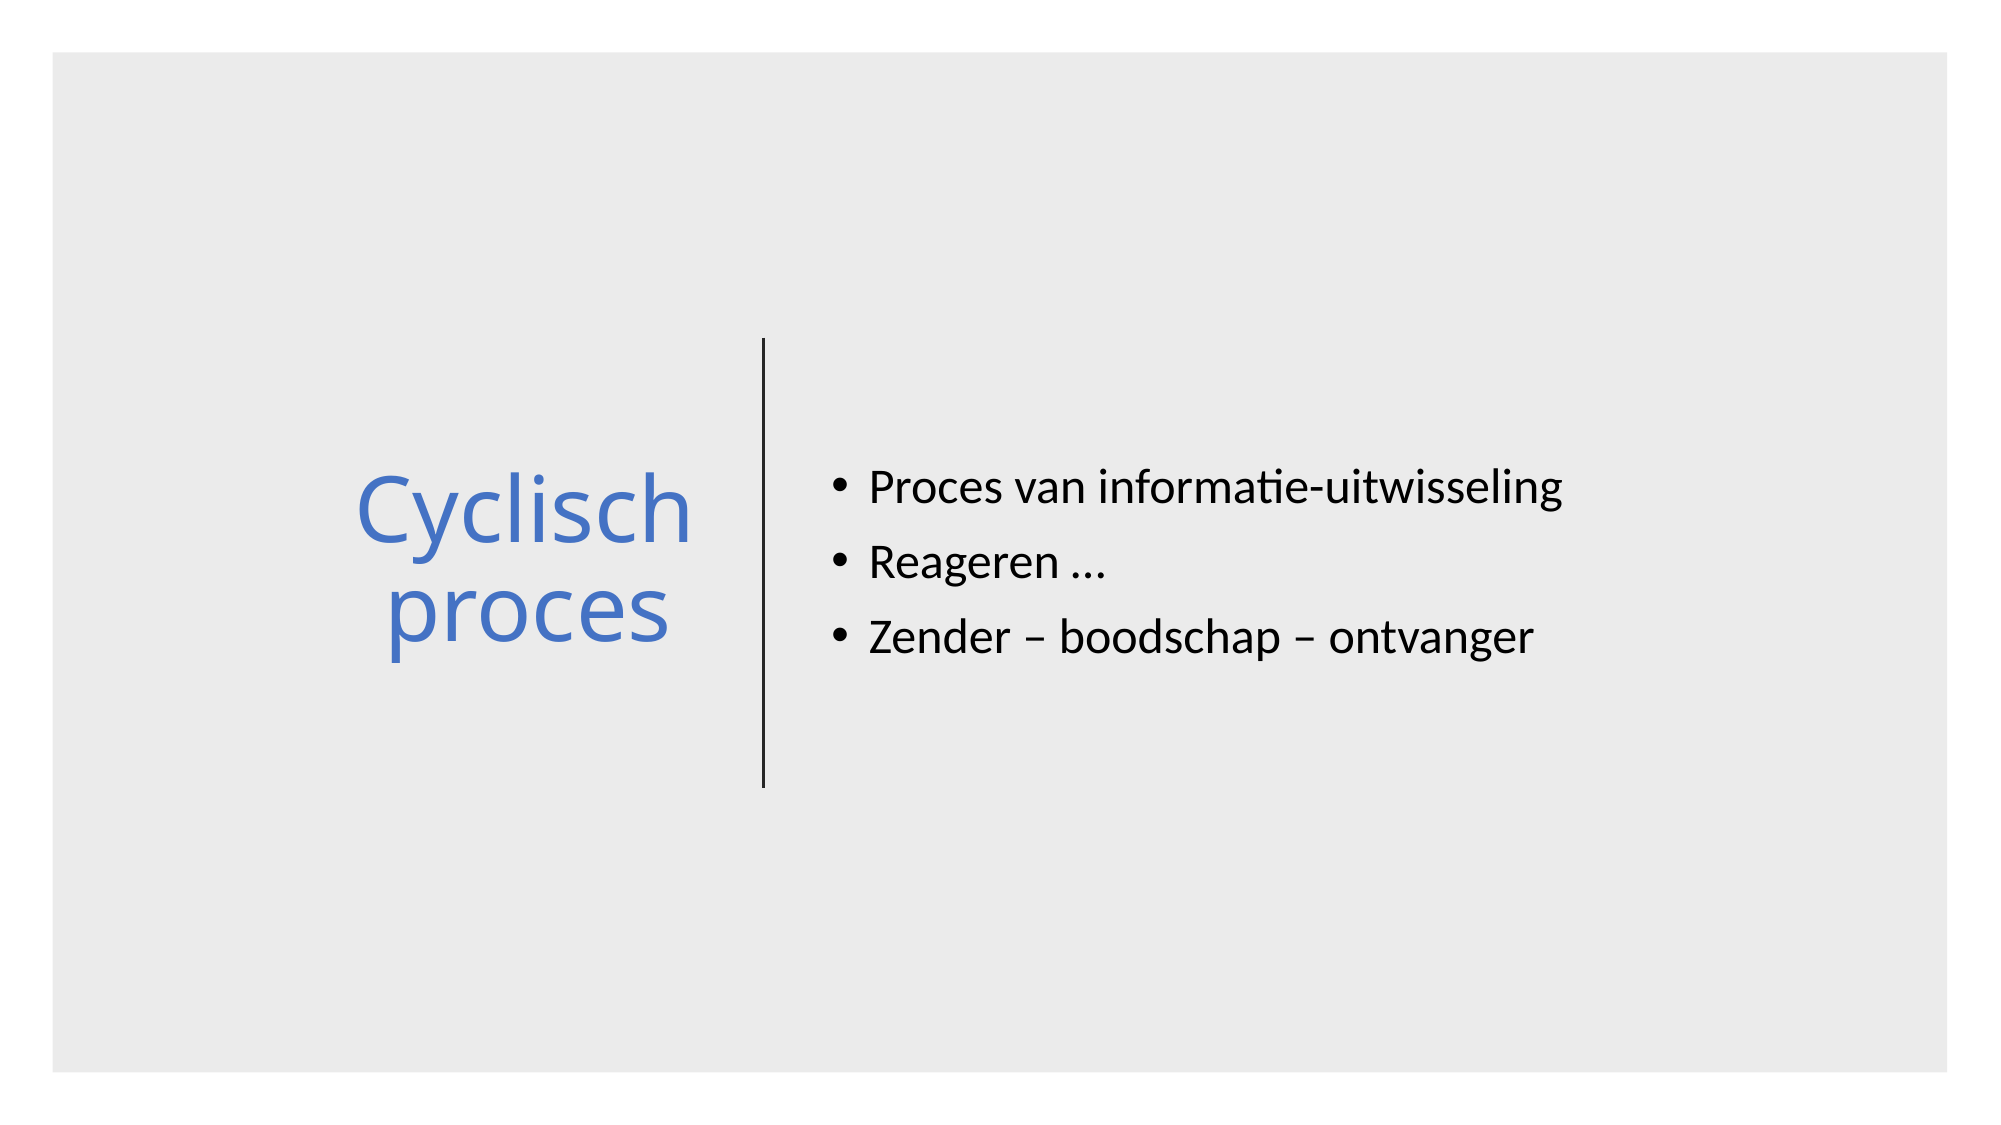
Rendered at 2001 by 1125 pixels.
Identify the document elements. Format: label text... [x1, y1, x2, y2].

text_box [52, 51, 1948, 1073]
title Cyclisch proces [137, 158, 711, 967]
list Proces van informatie-uitwisseling Reageren … Zender – boodschap – ontvanger [816, 158, 1863, 967]
